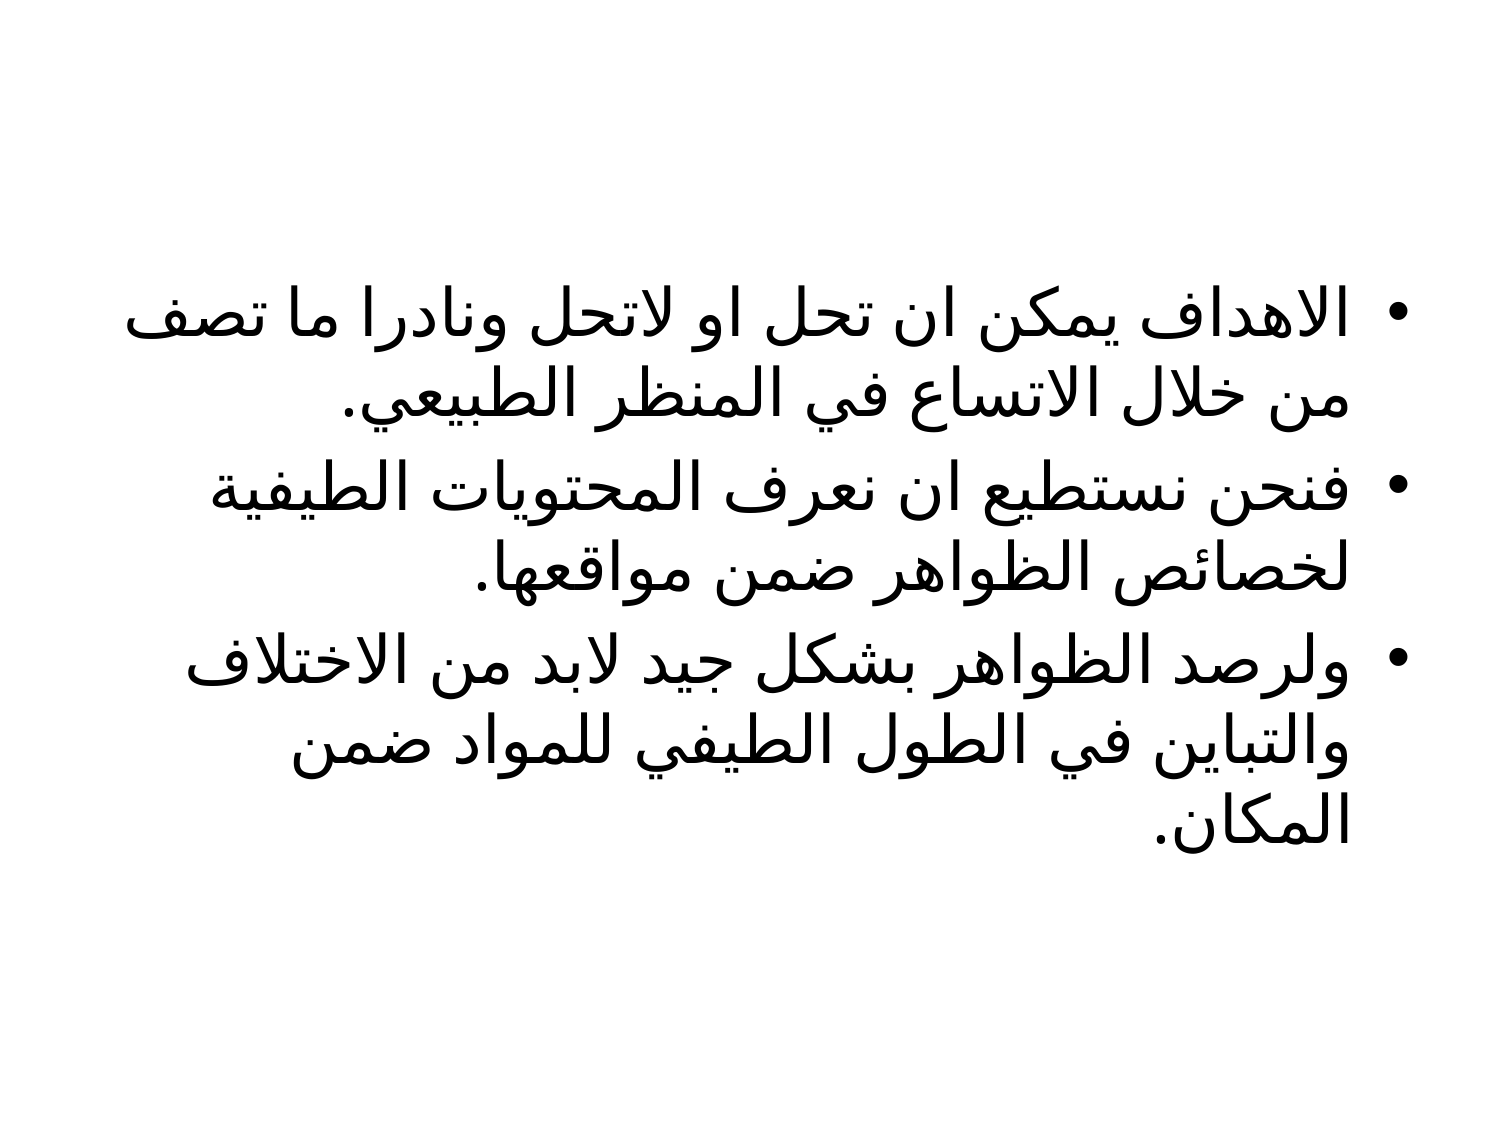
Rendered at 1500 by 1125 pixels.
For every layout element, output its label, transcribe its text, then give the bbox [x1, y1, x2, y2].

list الاهداف يمكن ان تحل او لاتحل ونادرا ما تصف من خلال الاتساع في المنظر الطبيعي. فنحن نستطيع ان نعرف المحتويات الطيفية لخصائص الظواهر ضمن مواقعها. ولرصد الظواهر بشكل جيد لابد من الاختلاف والتباين في الطول الطيفي للمواد ضمن المكان. [75, 262, 1425, 1005]
